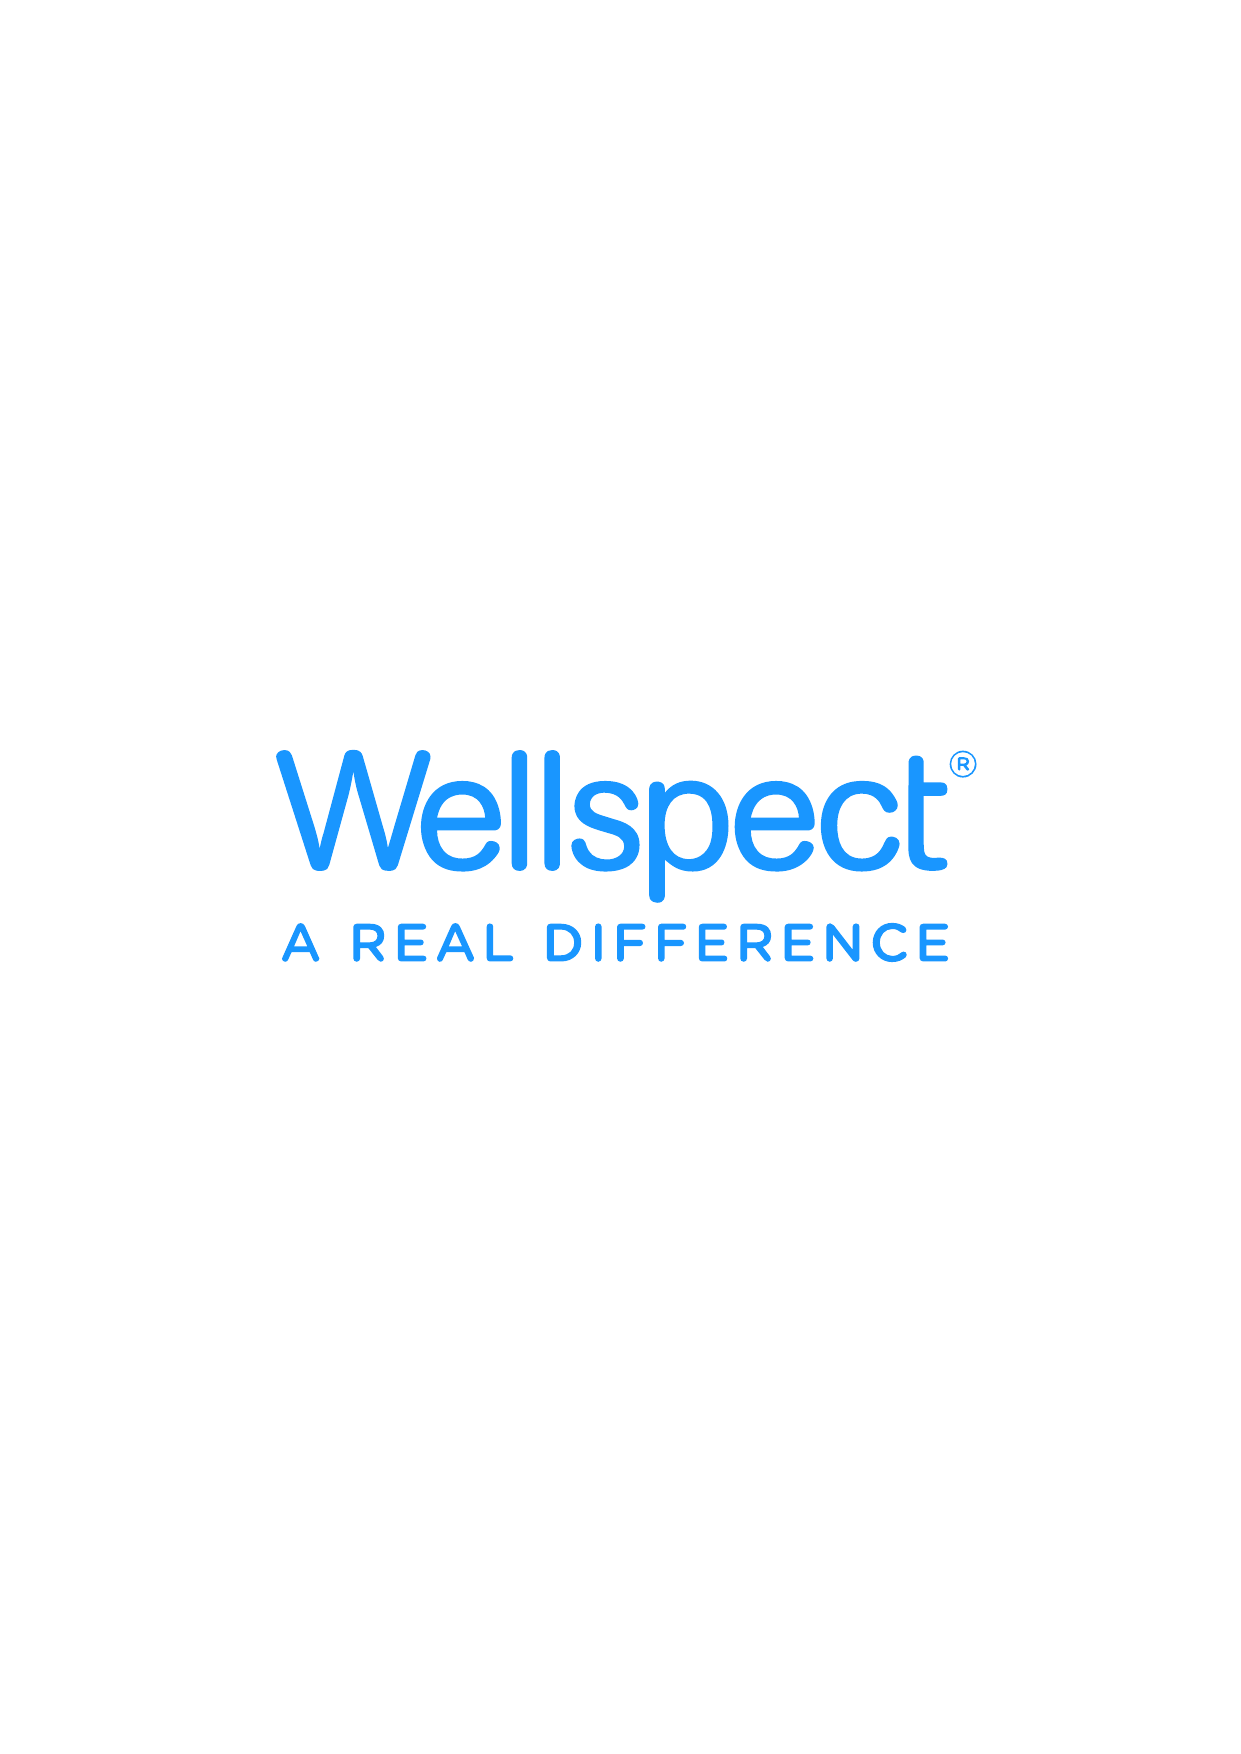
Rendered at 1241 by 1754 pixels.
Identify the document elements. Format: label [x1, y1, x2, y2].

text_box [544, 750, 560, 871]
text_box [397, 923, 427, 962]
text_box [658, 923, 687, 962]
text_box [784, 923, 814, 962]
text_box [281, 923, 320, 962]
text_box [276, 749, 431, 871]
text_box [617, 923, 646, 962]
text_box [826, 923, 860, 962]
text_box [872, 922, 907, 963]
text_box [353, 923, 385, 962]
text_box [571, 780, 640, 872]
text_box [820, 780, 900, 872]
text_box [595, 923, 602, 962]
text_box [949, 750, 977, 778]
text_box [919, 923, 949, 962]
text_box [908, 755, 948, 871]
text_box [546, 923, 582, 962]
text_box [698, 923, 728, 962]
text_box [734, 780, 815, 872]
text_box [420, 780, 501, 872]
text_box [437, 923, 475, 962]
text_box [511, 750, 528, 871]
text_box [486, 923, 514, 962]
text_box [740, 923, 772, 962]
text_box [649, 780, 729, 903]
